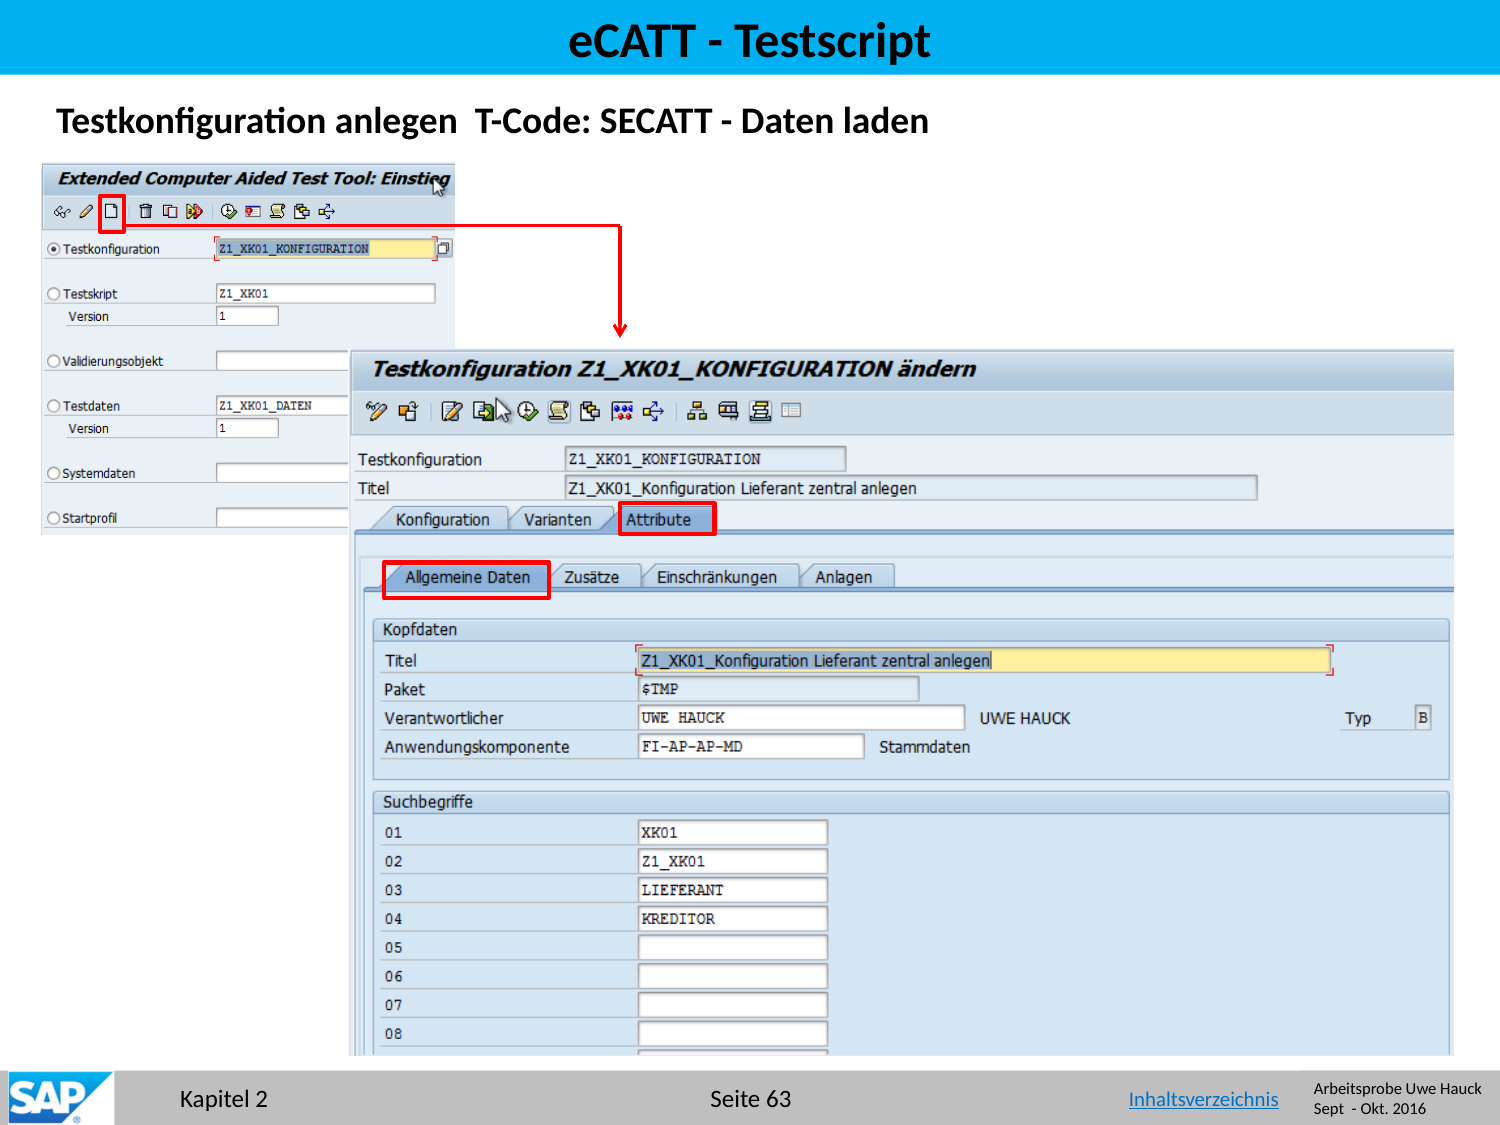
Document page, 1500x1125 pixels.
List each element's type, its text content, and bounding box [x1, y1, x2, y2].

text_box Kapitel 2 Seite 63 [165, 1075, 1105, 1120]
text_box Testkonfiguration anlegen T-Code: SECATT - Daten laden [41, 88, 1500, 149]
text_box [0, 1070, 6, 1125]
picture [7, 1070, 115, 1125]
text_box eCATT - Testscript [0, 0, 1500, 75]
text_box Arbeitsprobe Uwe Hauck Sept - Okt. 2016 [1299, 1070, 1500, 1125]
text_box Inhaltsverzeichnis [1106, 1078, 1299, 1118]
picture [41, 162, 1454, 1056]
text_box [115, 1070, 1299, 1125]
